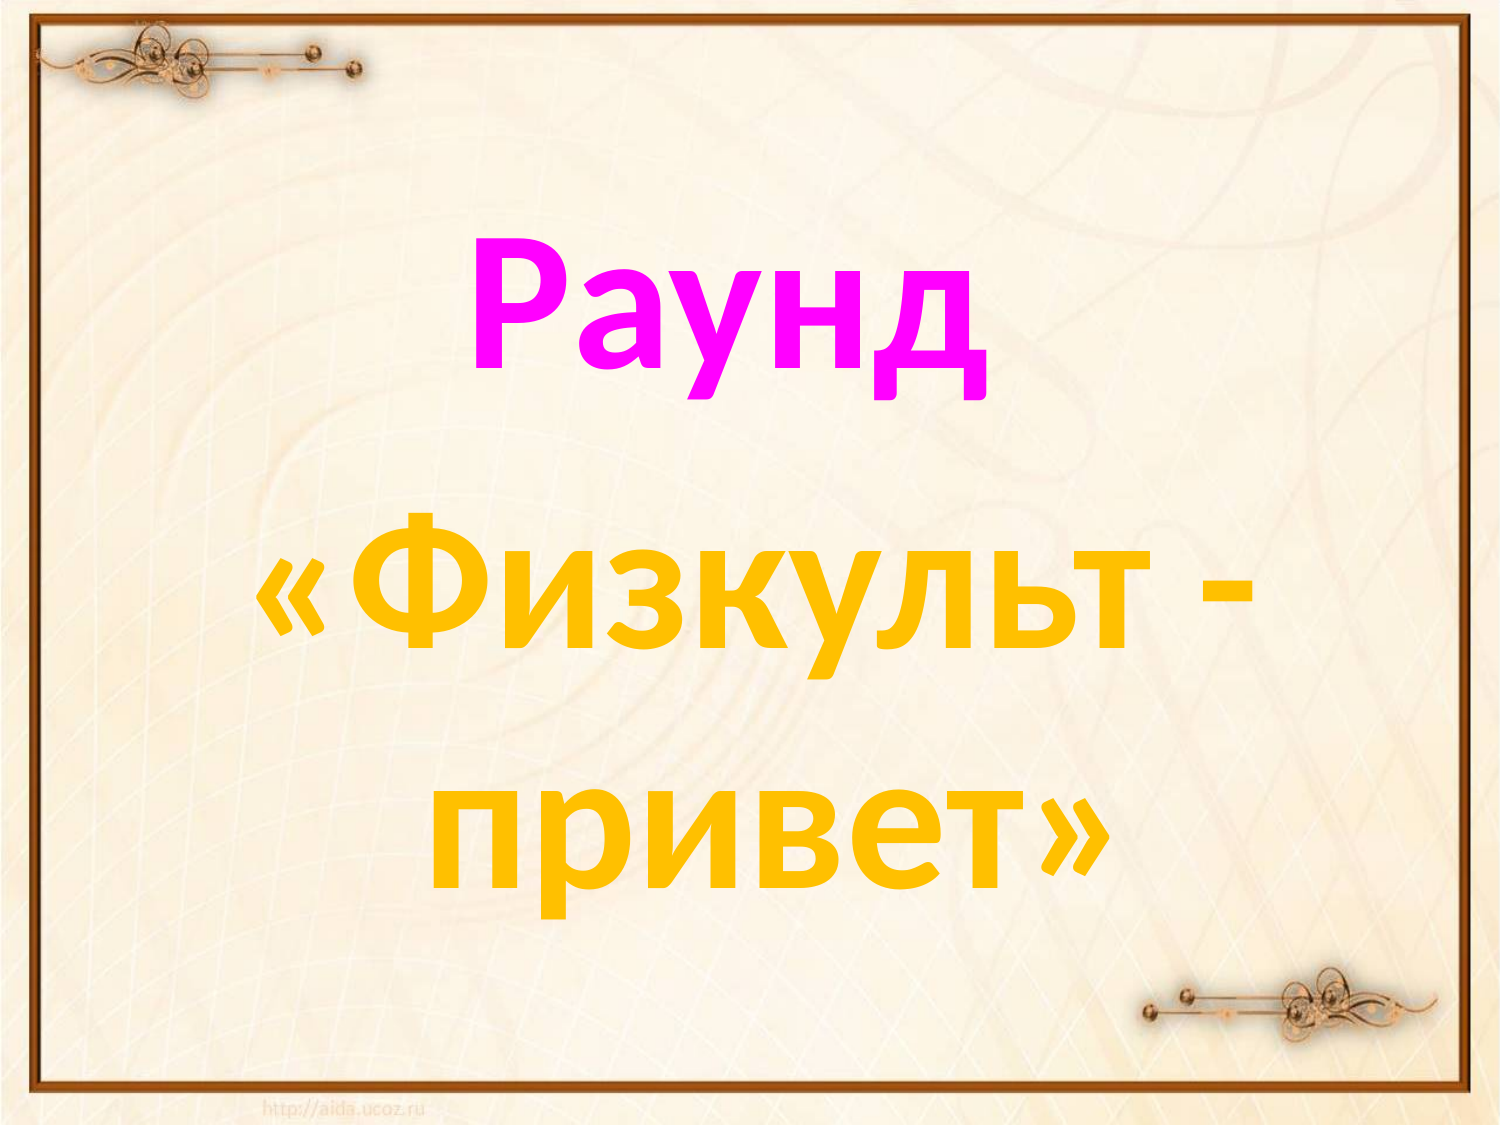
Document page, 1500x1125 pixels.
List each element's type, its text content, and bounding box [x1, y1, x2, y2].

list Раунд «Физкульт - привет» [75, 160, 1425, 1005]
picture [0, 0, 1500, 1125]
